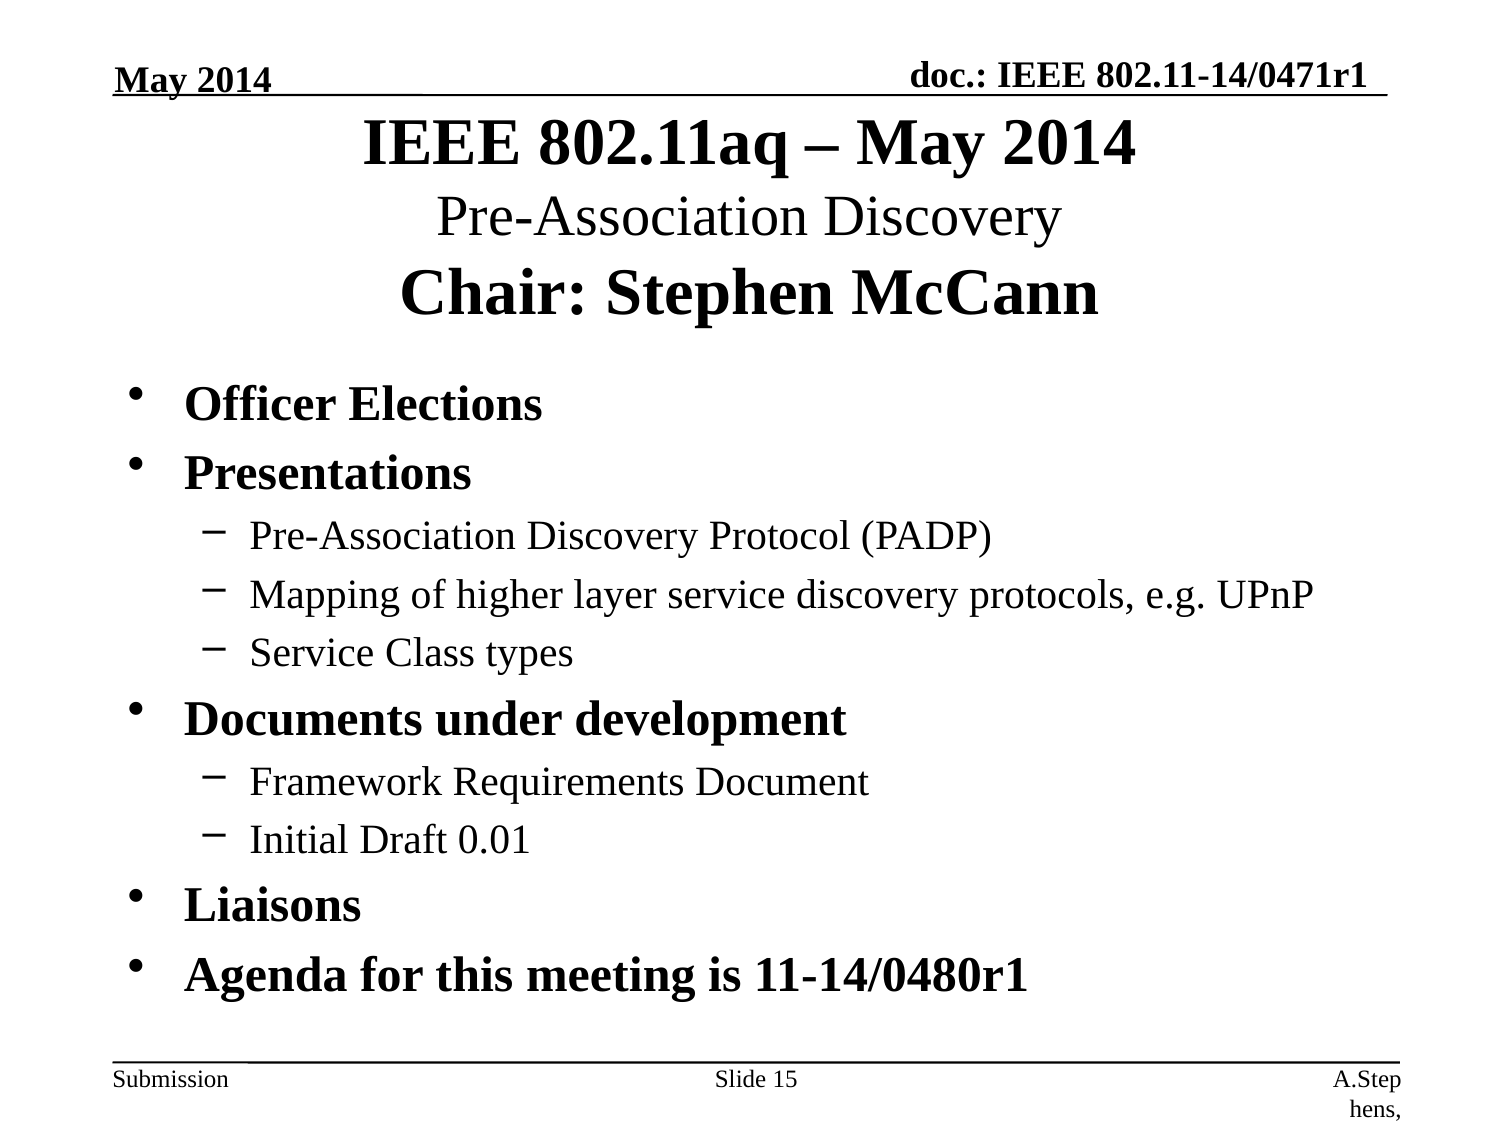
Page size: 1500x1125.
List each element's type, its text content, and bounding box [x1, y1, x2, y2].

title IEEE 802.11aq – May 2014 Pre-Association Discovery Chair: Stephen McCann [112, 125, 1388, 300]
footer A.Stephens, Intel, D. Stanley, Aruba [1325, 1062, 1402, 1093]
list Officer Elections Presentations Pre-Association Discovery Protocol (PADP) Mapping of higher layer service discovery protocols, e.g. UPnP Service Class types Documents under development Framework Requirements Document Initial Draft 0.01 Liaisons Agenda for this meeting is 11-14/0480r1 [112, 362, 1388, 1013]
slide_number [114, 54, 374, 101]
slide_number Slide 15 [712, 1062, 800, 1093]
